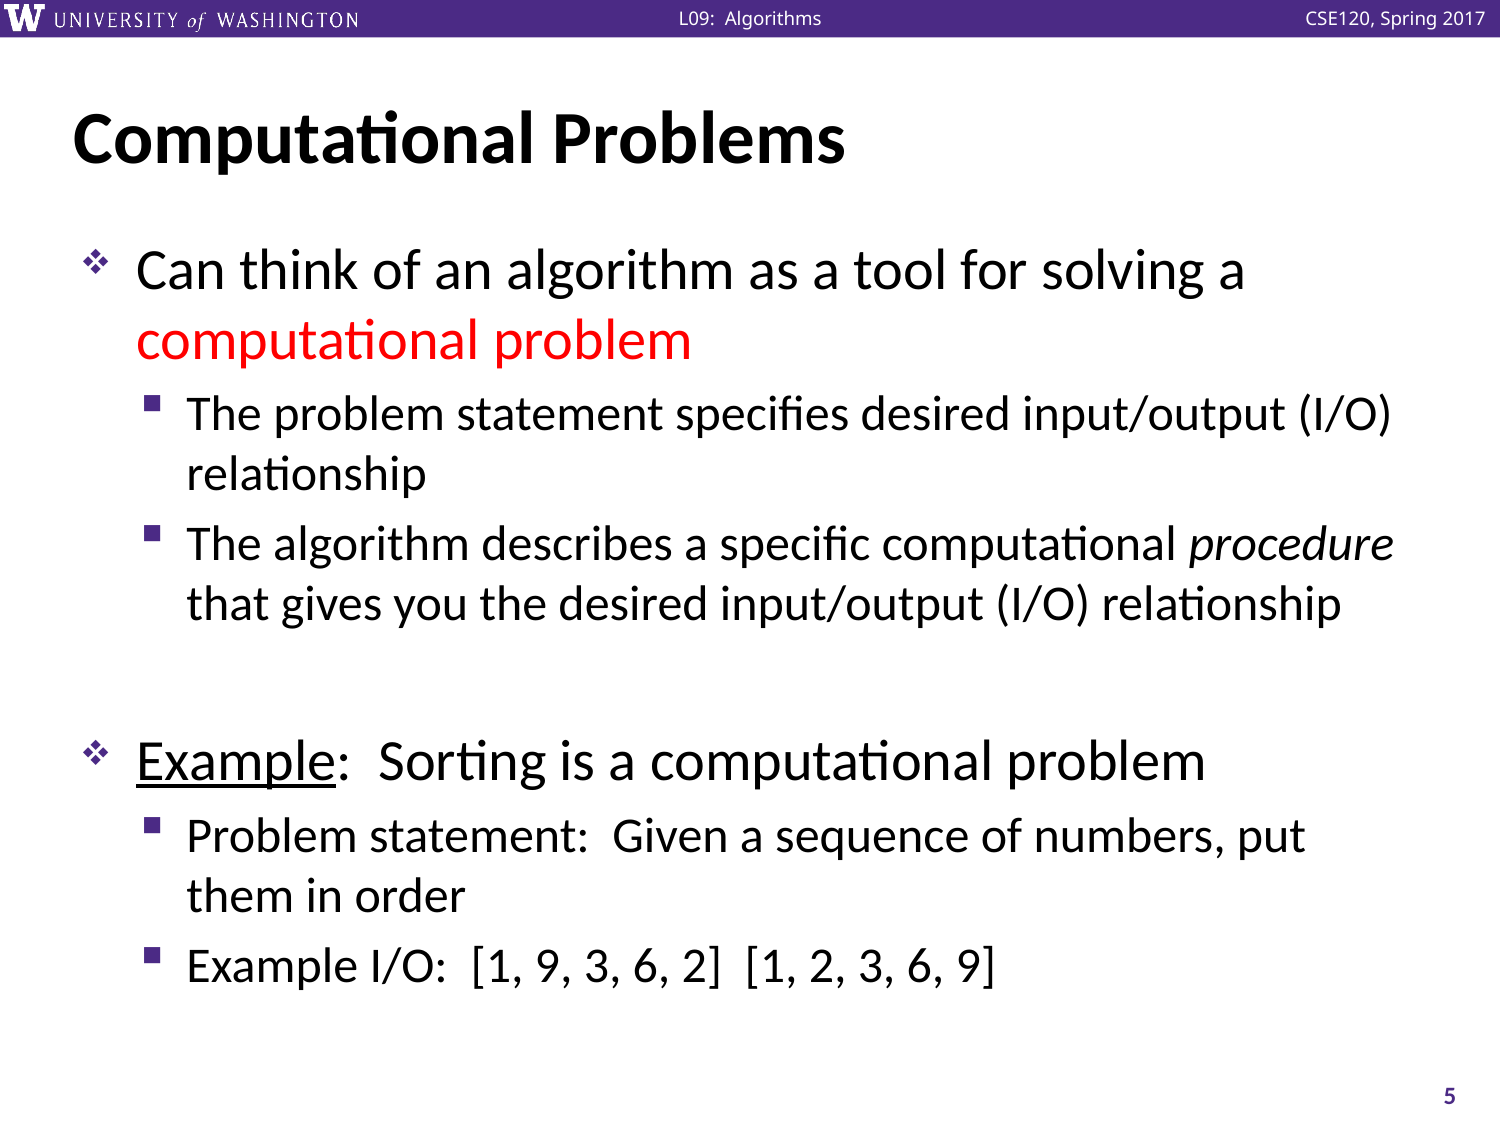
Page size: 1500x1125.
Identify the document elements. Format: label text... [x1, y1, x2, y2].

picture [4, 4, 358, 32]
title Computational Problems [58, 71, 1438, 197]
slide_number 5 [1400, 1065, 1500, 1125]
